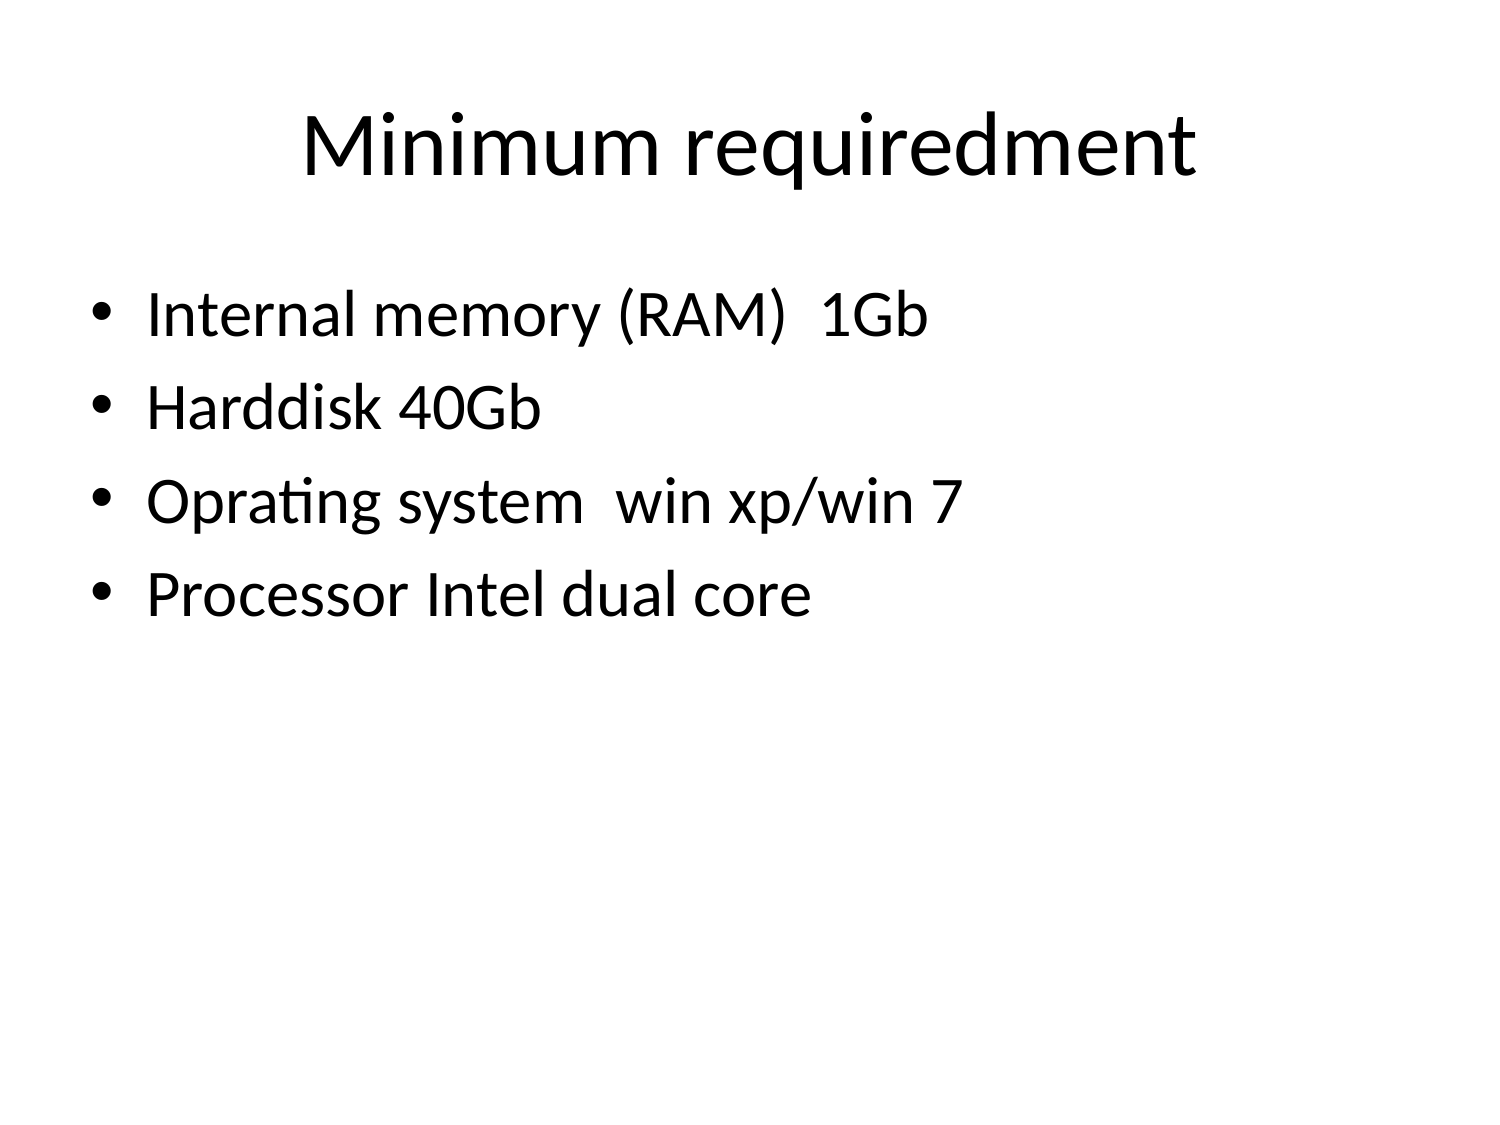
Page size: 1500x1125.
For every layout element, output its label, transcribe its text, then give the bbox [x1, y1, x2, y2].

title Minimum requiredment [75, 45, 1425, 233]
list Internal memory (RAM) 1Gb Harddisk 40Gb Oprating system win xp/win 7 Processor Intel dual core [75, 262, 1425, 1005]
